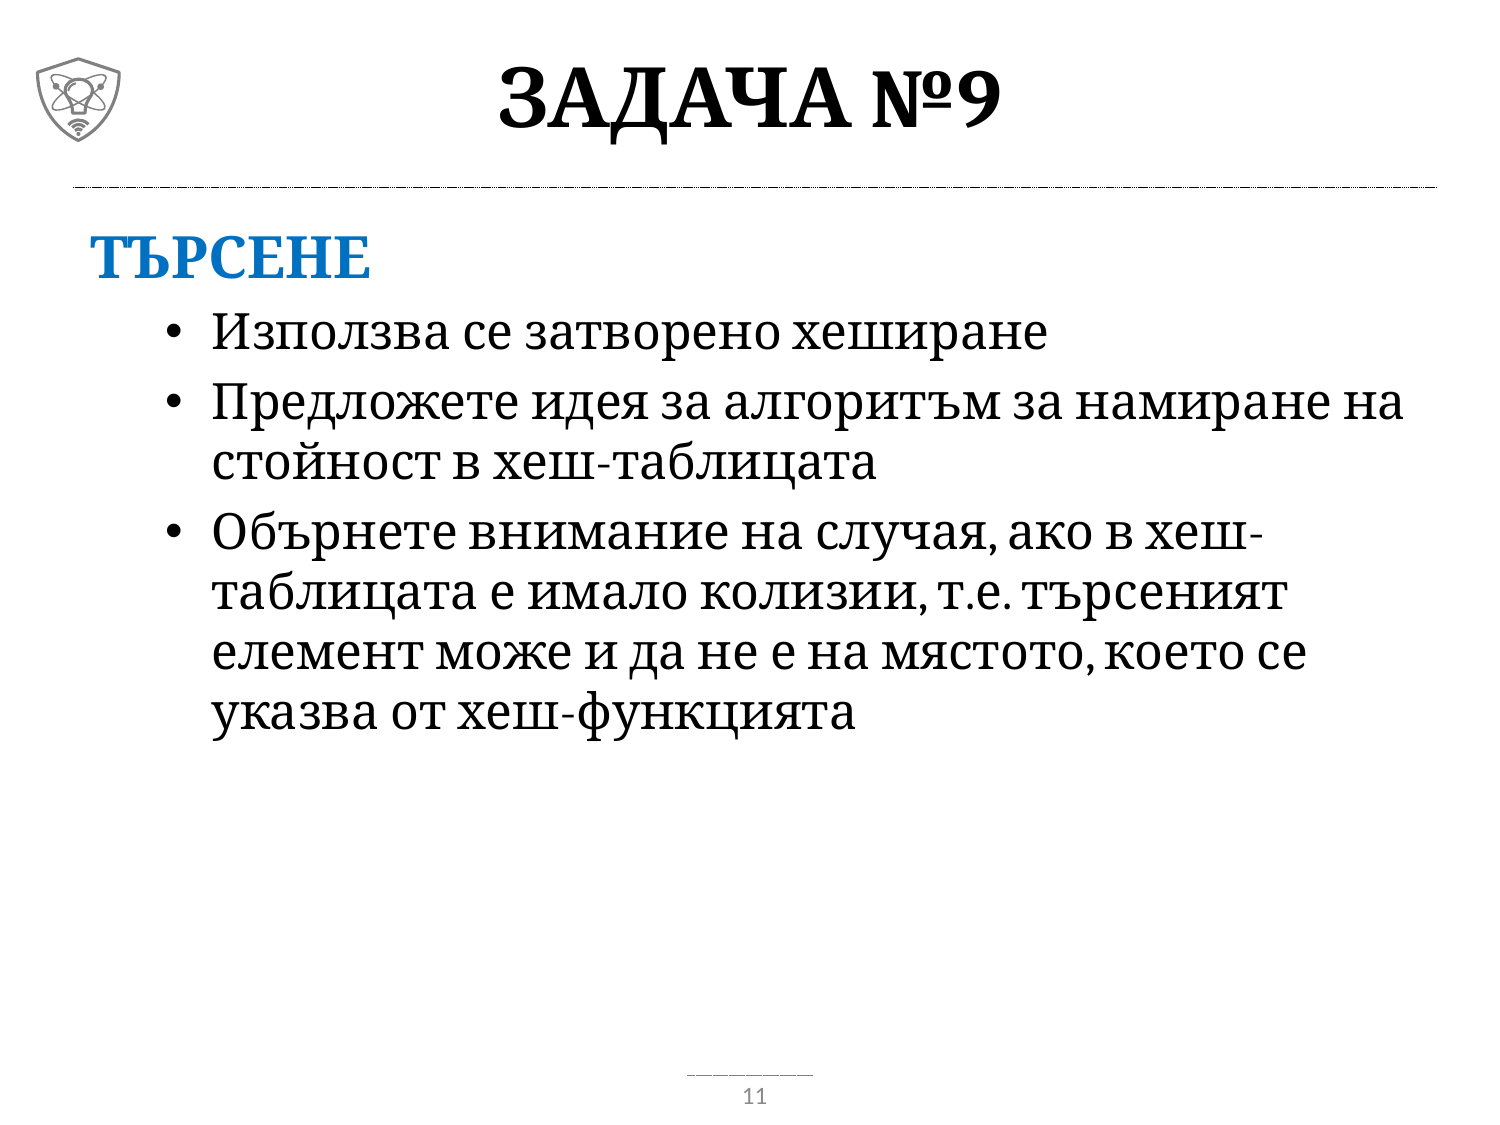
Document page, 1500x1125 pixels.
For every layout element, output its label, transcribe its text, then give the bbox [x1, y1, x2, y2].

slide_number 11 [579, 1065, 930, 1125]
title Задача №9 [0, 0, 1500, 188]
list Търсене Използва се затворено хеширане Предложете идея за алгоритъм за намиране на стойност в хеш-таблицата Обърнете внимание на случая, ако в хеш-таблицата е имало колизии, т.е. търсеният елемент може и да не е на мястото, което се указва от хеш-функцията [75, 212, 1450, 1063]
